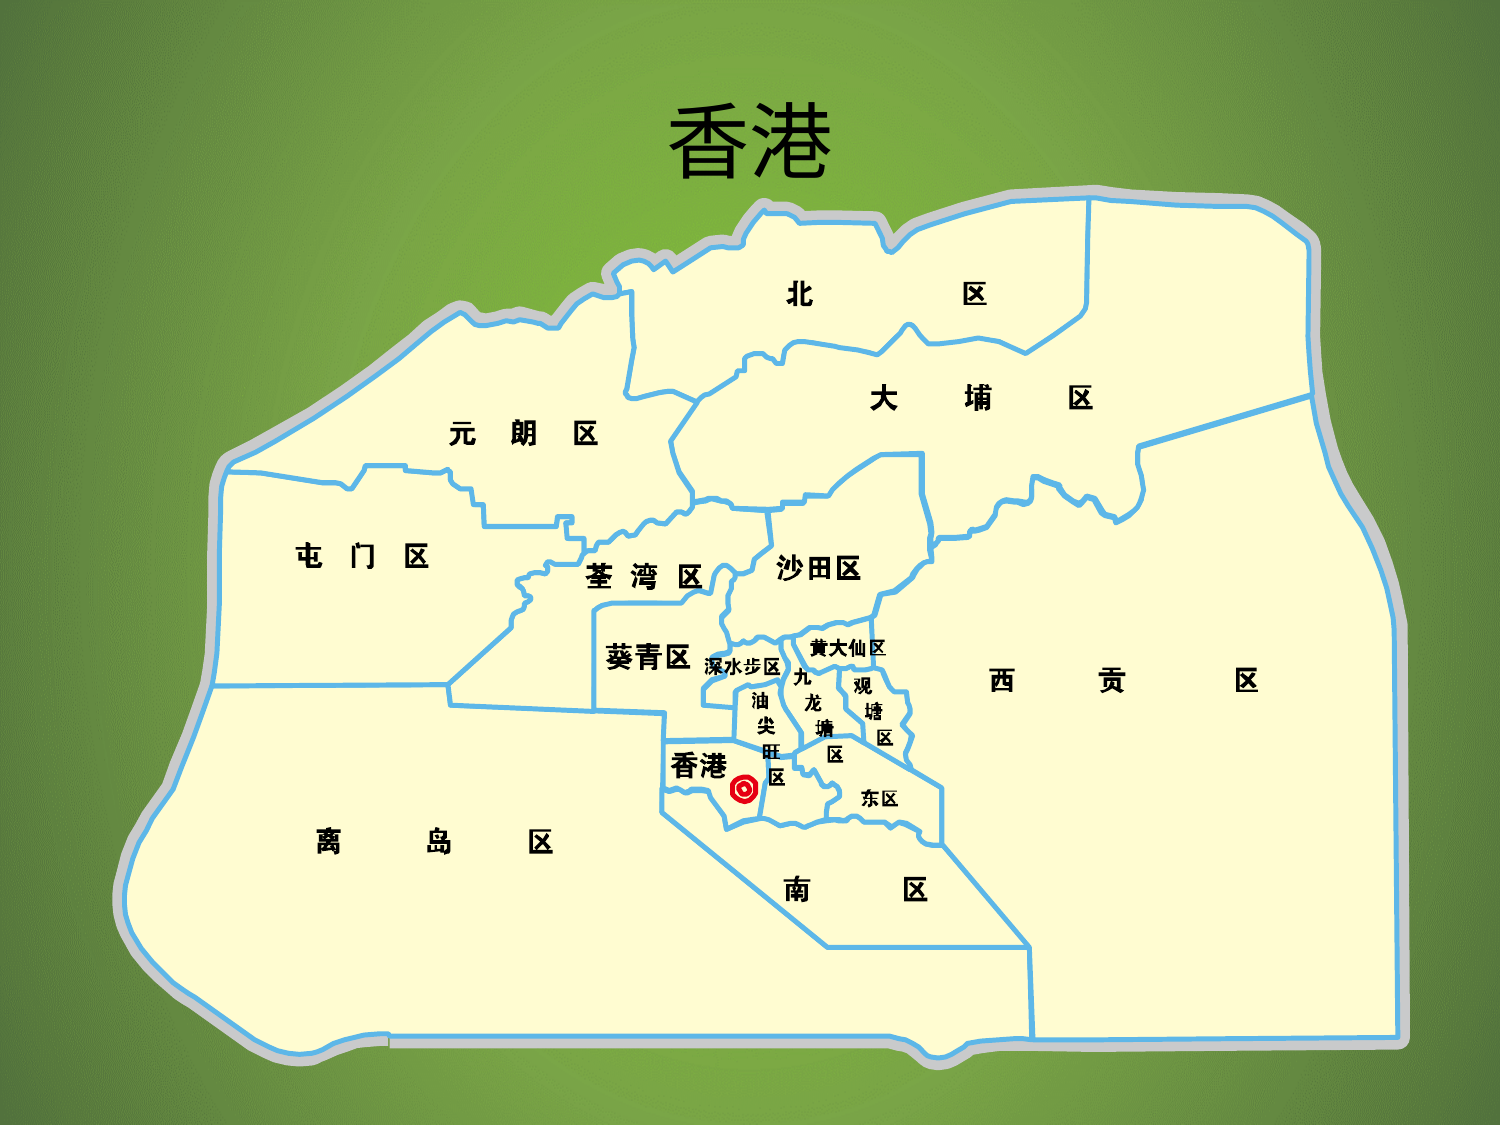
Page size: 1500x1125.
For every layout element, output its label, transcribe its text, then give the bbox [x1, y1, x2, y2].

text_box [111, 184, 1411, 1071]
title 香港 [75, 45, 1425, 233]
text_box [0, 0, 1500, 1125]
